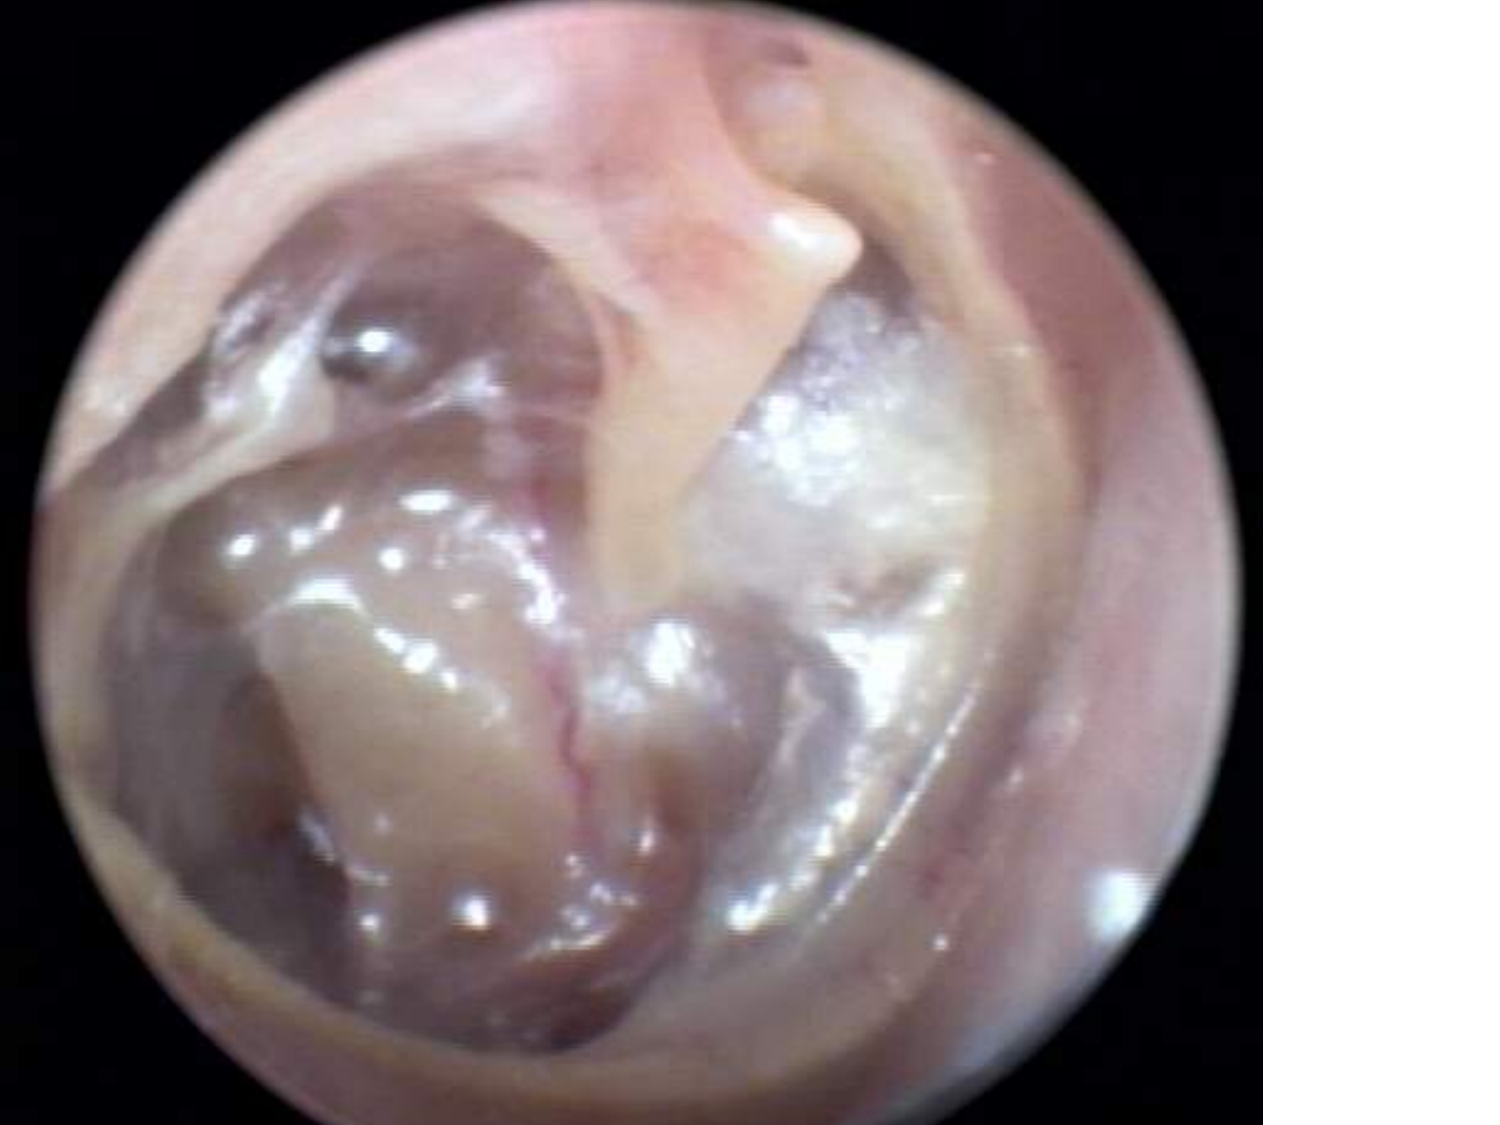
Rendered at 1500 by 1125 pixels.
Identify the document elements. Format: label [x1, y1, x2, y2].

picture [0, 0, 1263, 1125]
